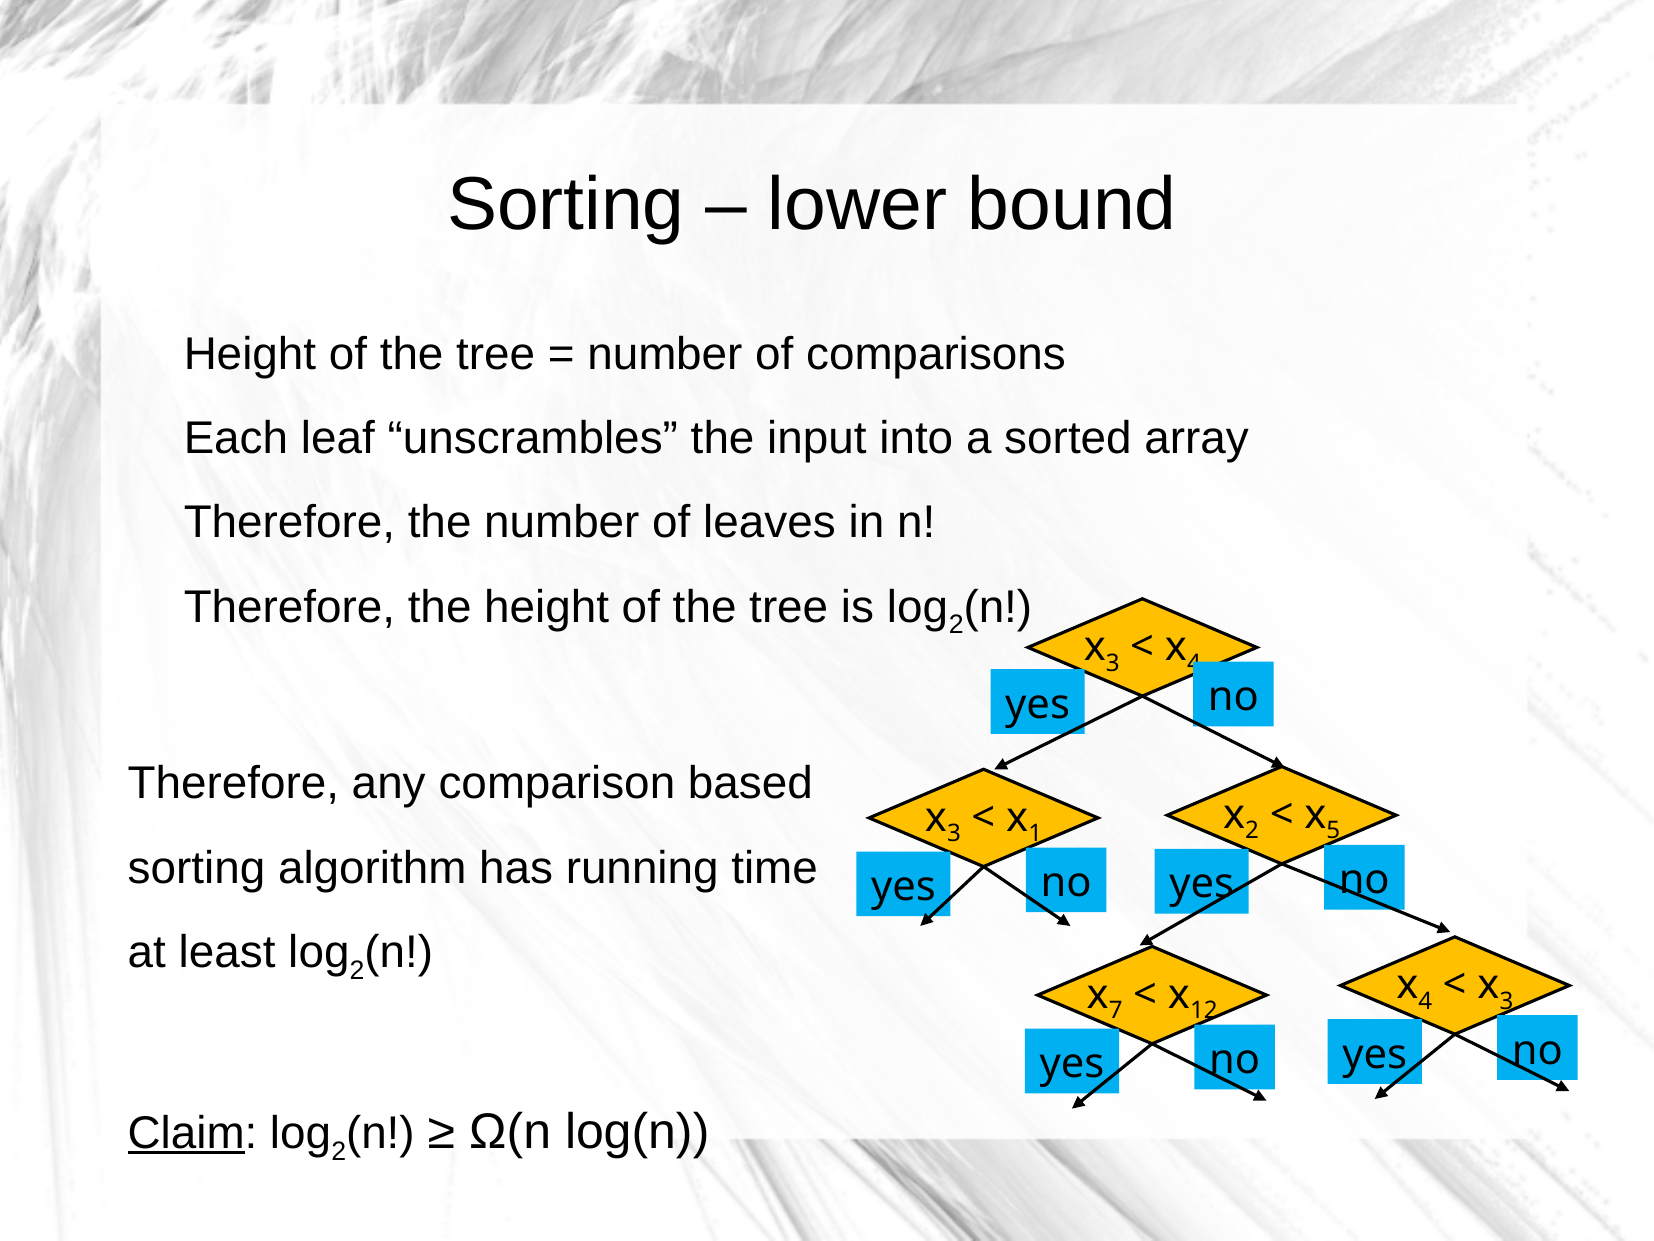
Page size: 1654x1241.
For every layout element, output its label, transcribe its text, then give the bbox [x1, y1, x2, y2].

title Sorting – lower bound [118, 93, 1506, 299]
picture [0, 0, 1654, 1241]
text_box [869, 598, 1570, 1109]
list Height of the tree = number of comparisons Each leaf “unscrambles” the input into a sorted array Therefore, the number of leaves in n! Therefore, the height of the tree is log2(n!) Therefore, any comparison based sorting algorithm has running time at least log2(n!) Claim: log2(n!) ≥ Ω(n log(n)) [118, 319, 1571, 1109]
